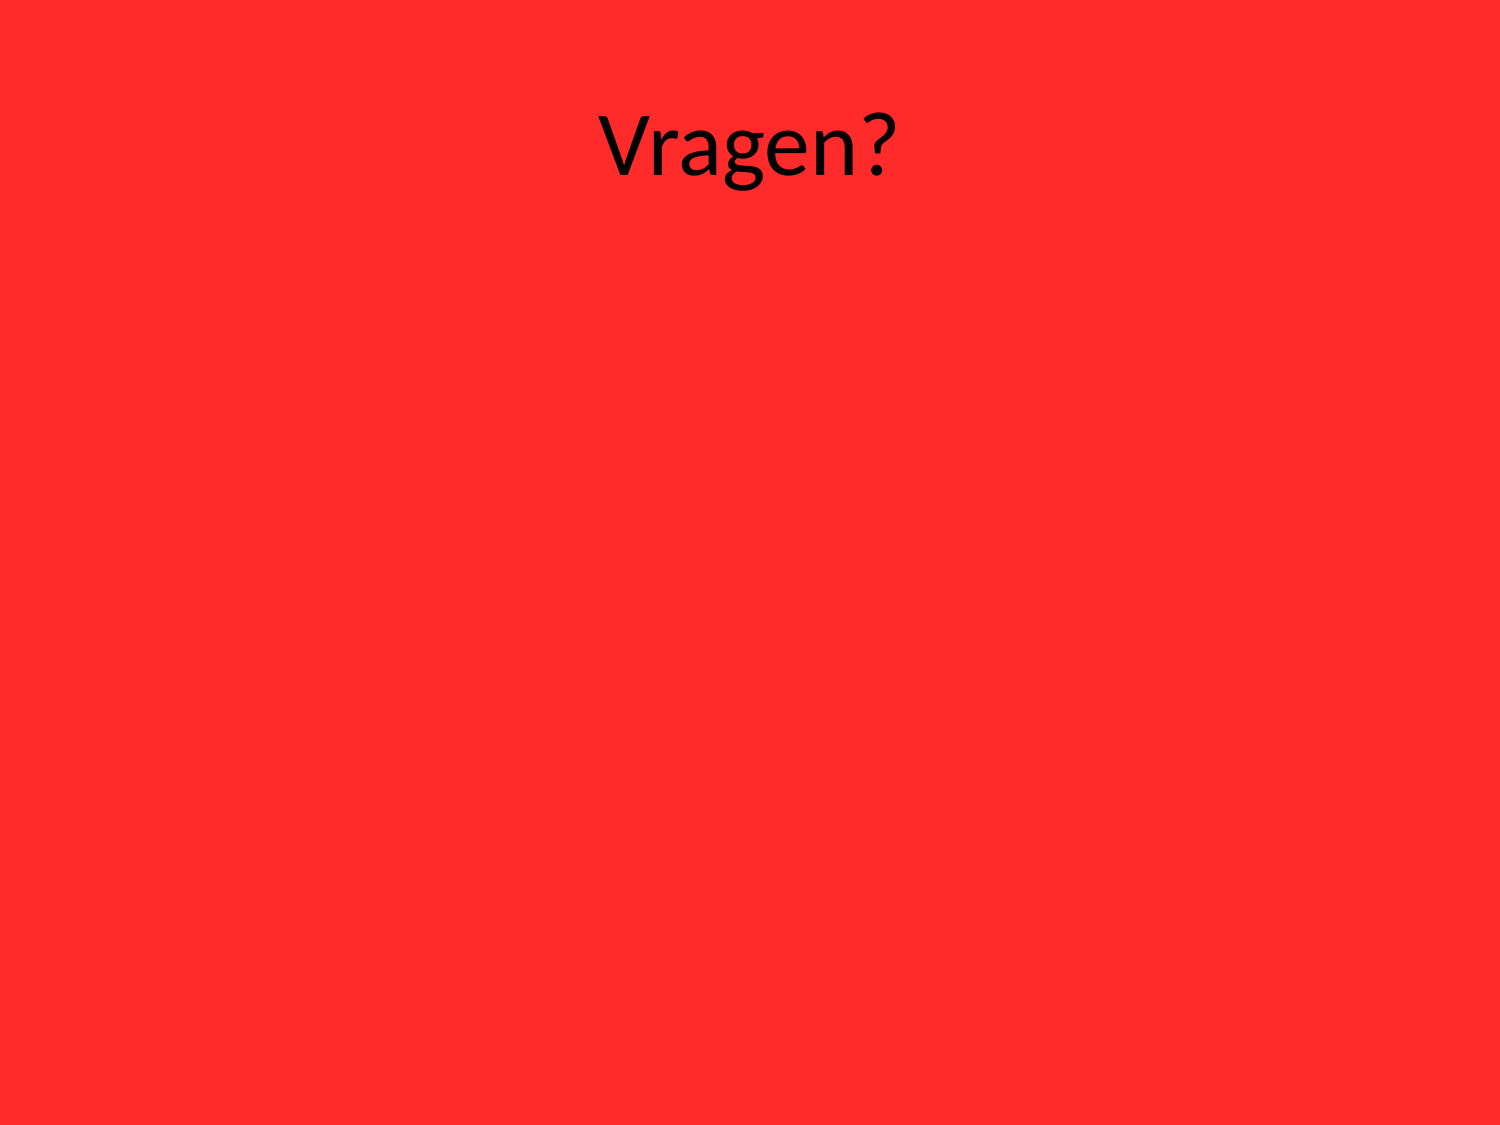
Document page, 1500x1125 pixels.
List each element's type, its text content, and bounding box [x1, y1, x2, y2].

title Vragen? [75, 45, 1425, 233]
